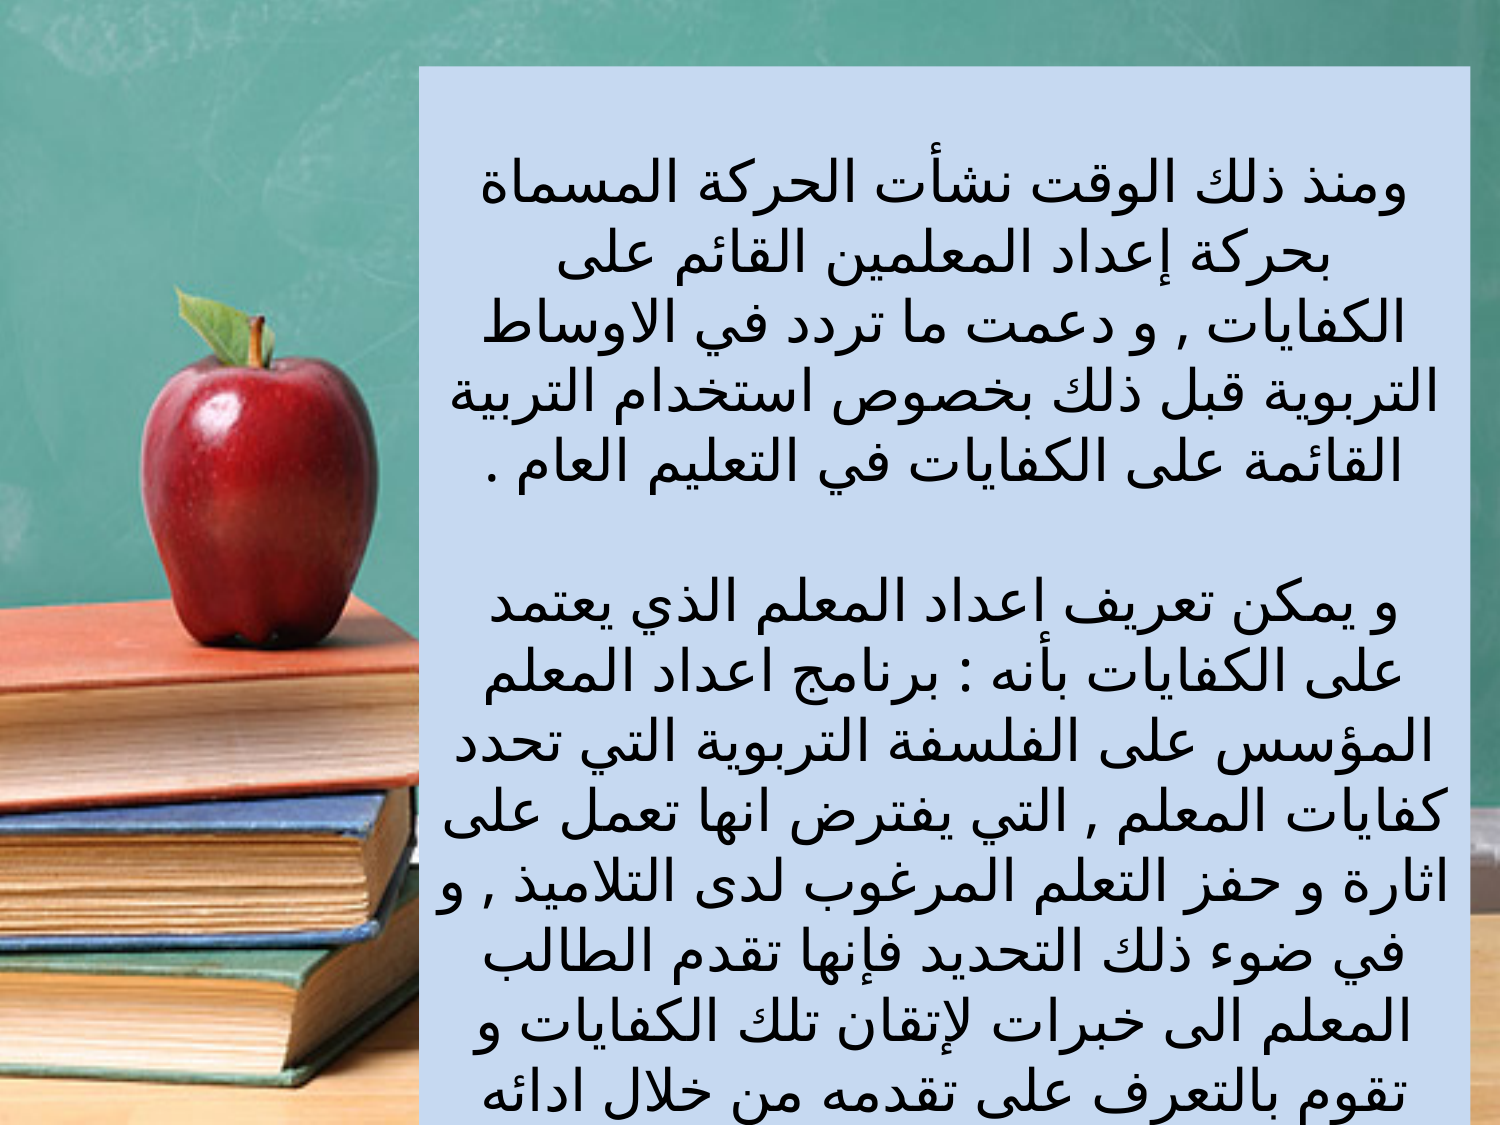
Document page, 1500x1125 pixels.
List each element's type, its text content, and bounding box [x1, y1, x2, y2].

text_box ومنذ ذلك الوقت نشأت الحركة المسماة بحركة إعداد المعلمين القائم على الكفايات , و دعمت ما تردد في الاوساط التربوية قبل ذلك بخصوص استخدام التربية القائمة على الكفايات في التعليم العام . و يمكن تعريف اعداد المعلم الذي يعتمد على الكفايات بأنه : برنامج اعداد المعلم المؤسس على الفلسفة التربوية التي تحدد كفايات المعلم , التي يفترض انها تعمل على اثارة و حفز التعلم المرغوب لدى التلاميذ , و في ضوء ذلك التحديد فإنها تقدم الطالب المعلم الى خبرات لإتقان تلك الكفايات و تقوم بالتعرف على تقدمه من خلال ادائه لها . [419, 66, 1471, 1125]
picture [0, 0, 1500, 1125]
